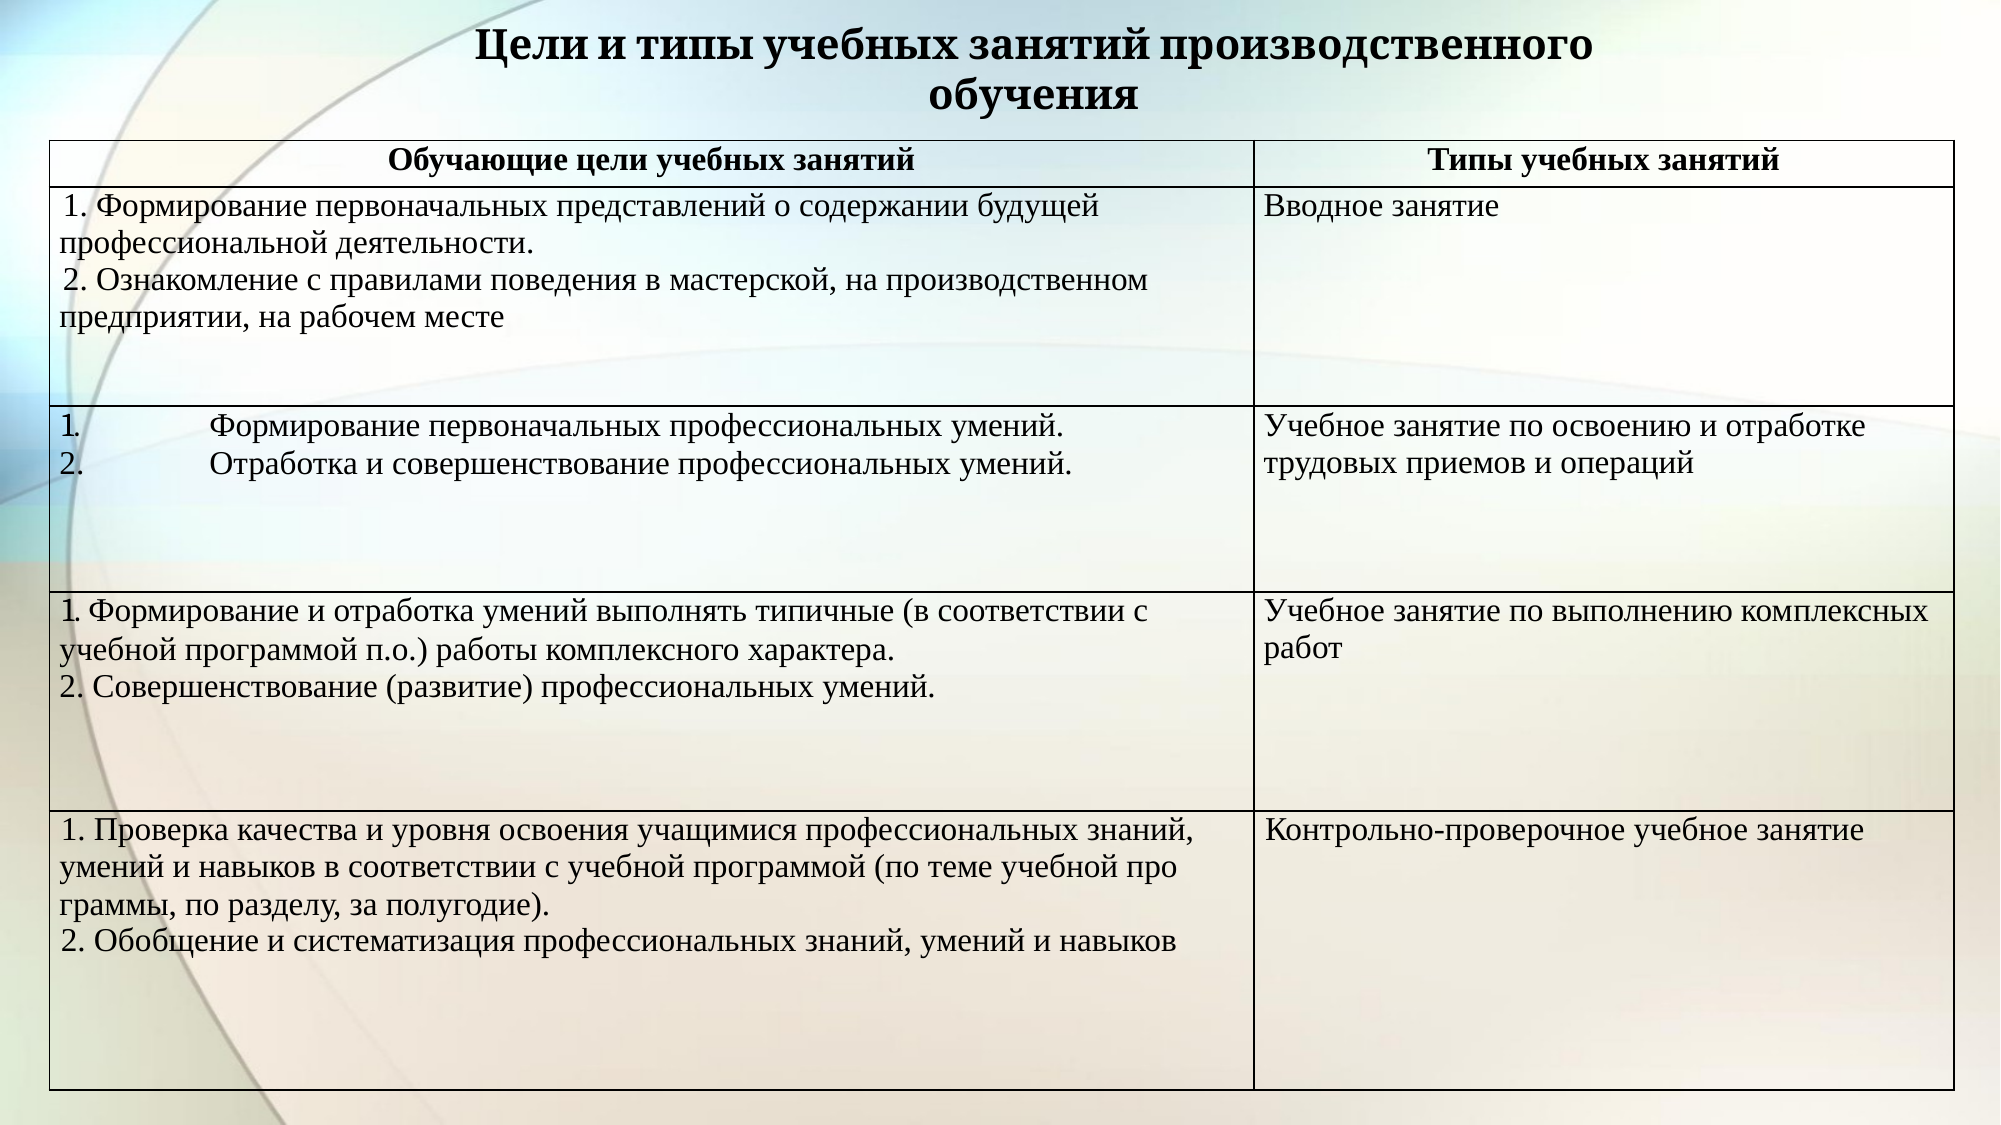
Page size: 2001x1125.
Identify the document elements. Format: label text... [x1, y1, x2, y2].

table_cell 1. Проверка качества и уровня освоения учащимися профессиональных знаний, умений и навыков в соот­ветствии с учебной программой (по теме учебной про­граммы, по разделу, за полугодие). 2. Обобщение и систематизация профессиональных знаний, умений и навыков [50, 812, 1253, 1089]
table_cell Учебное занятие по выполнению ком­плексных работ [1255, 593, 1953, 810]
table_cell 1. Формирование первоначальных профессиональных умений. 2. Отработка и совершенствование профессиональных умений. [50, 407, 1253, 591]
table_cell Вводное занятие [1255, 188, 1953, 405]
table_cell 1. Формирование первоначальных представлений о содержании будущей профессиональной деятельности. 2. Ознакомление с правилами поведения в мастерской, на производственном предприятии, на рабочем месте [50, 188, 1253, 405]
table_cell 1. Формирование и отработка умений выполнять типичные (в соответствии с учебной программой п.о.) работы комплексного характера. 2. Совершенствование (развитие) профессиональных умений. [50, 593, 1253, 810]
picture [0, 0, 2001, 1125]
table_cell Учебное занятие по освоению и отработке трудовых приемов и операций [1255, 407, 1953, 591]
table_header Обучающие цели учебных занятий [50, 141, 1253, 186]
text_box Цели и типы учебных занятий производственного обучения [348, 35, 1718, 146]
table_header Типы учебных занятий [1255, 141, 1953, 186]
table_cell Контрольно-прове­рочное учебное занятие [1255, 812, 1953, 1089]
